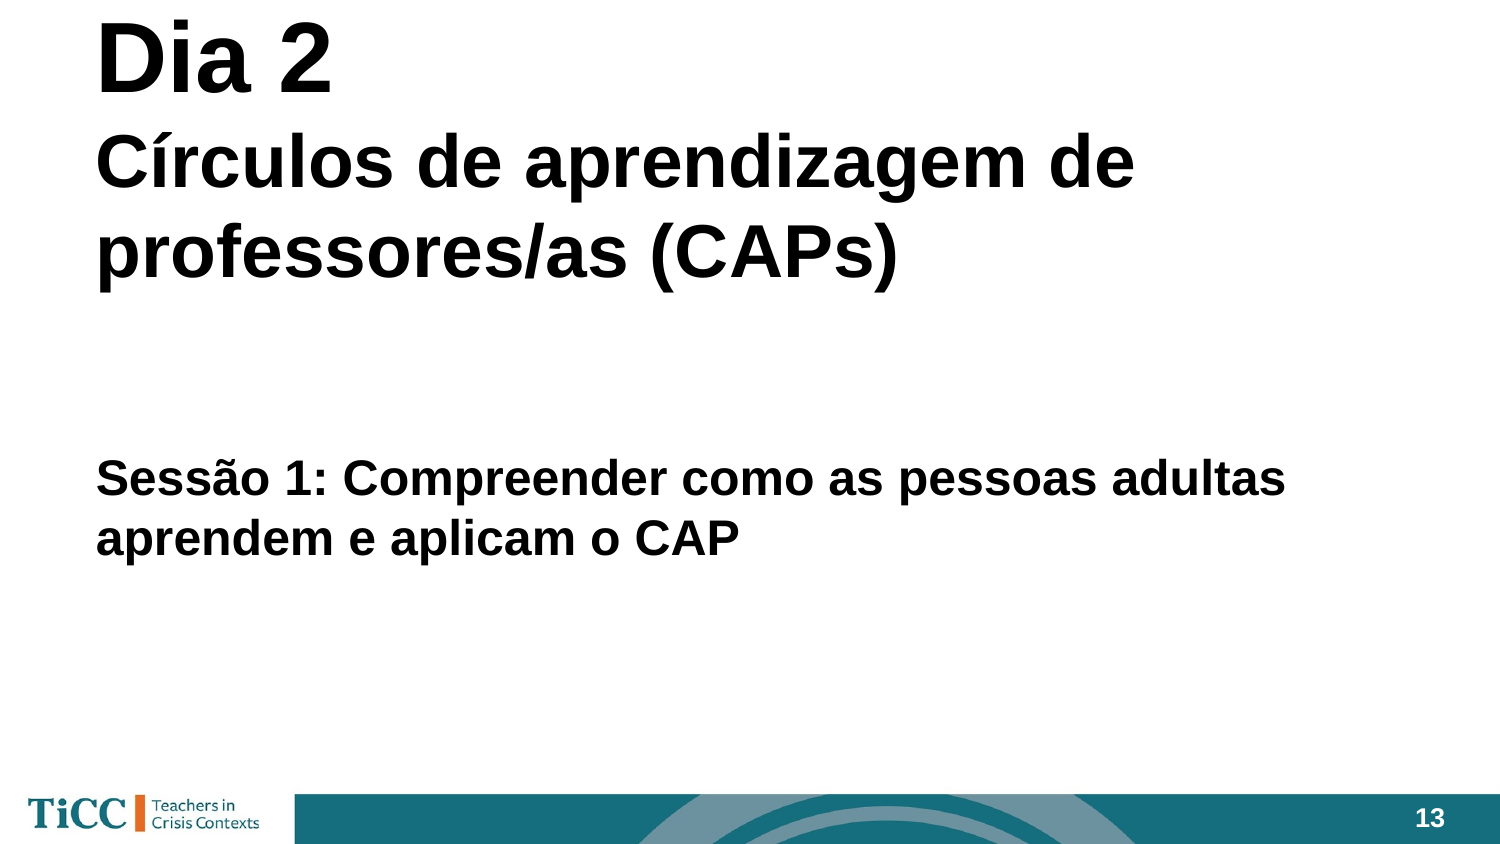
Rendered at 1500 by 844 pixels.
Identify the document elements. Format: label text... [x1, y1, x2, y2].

title Dia 2 Círculos de aprendizagem de professores/as (CAPs) [80, 31, 1356, 308]
picture [0, 0, 1500, 844]
slide_number ‹#› [1122, 794, 1460, 840]
subtitle Sessão 1: Compreender como as pessoas adultas aprendem e aplicam o CAP [80, 447, 1356, 565]
